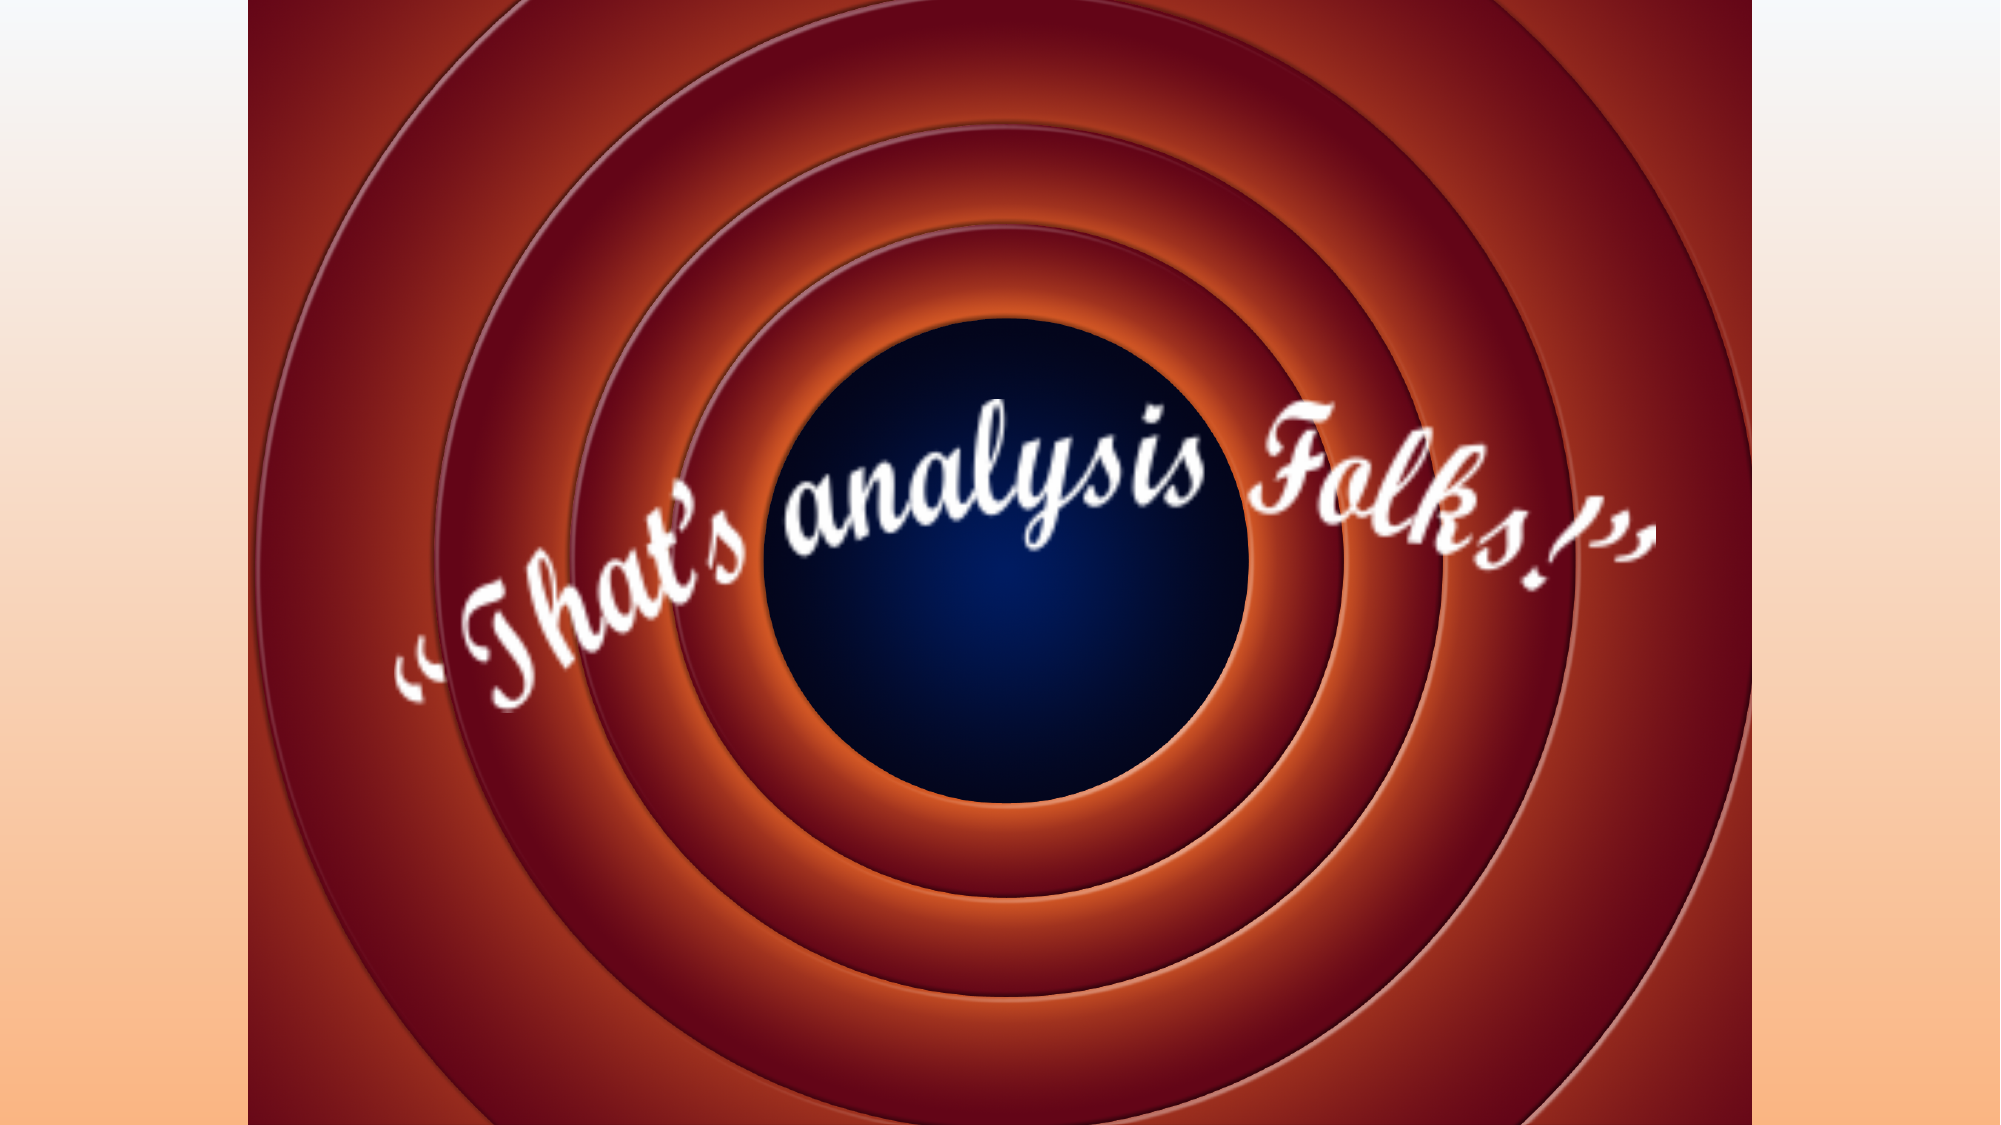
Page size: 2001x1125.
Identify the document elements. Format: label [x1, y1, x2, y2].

picture [248, 0, 1752, 1125]
